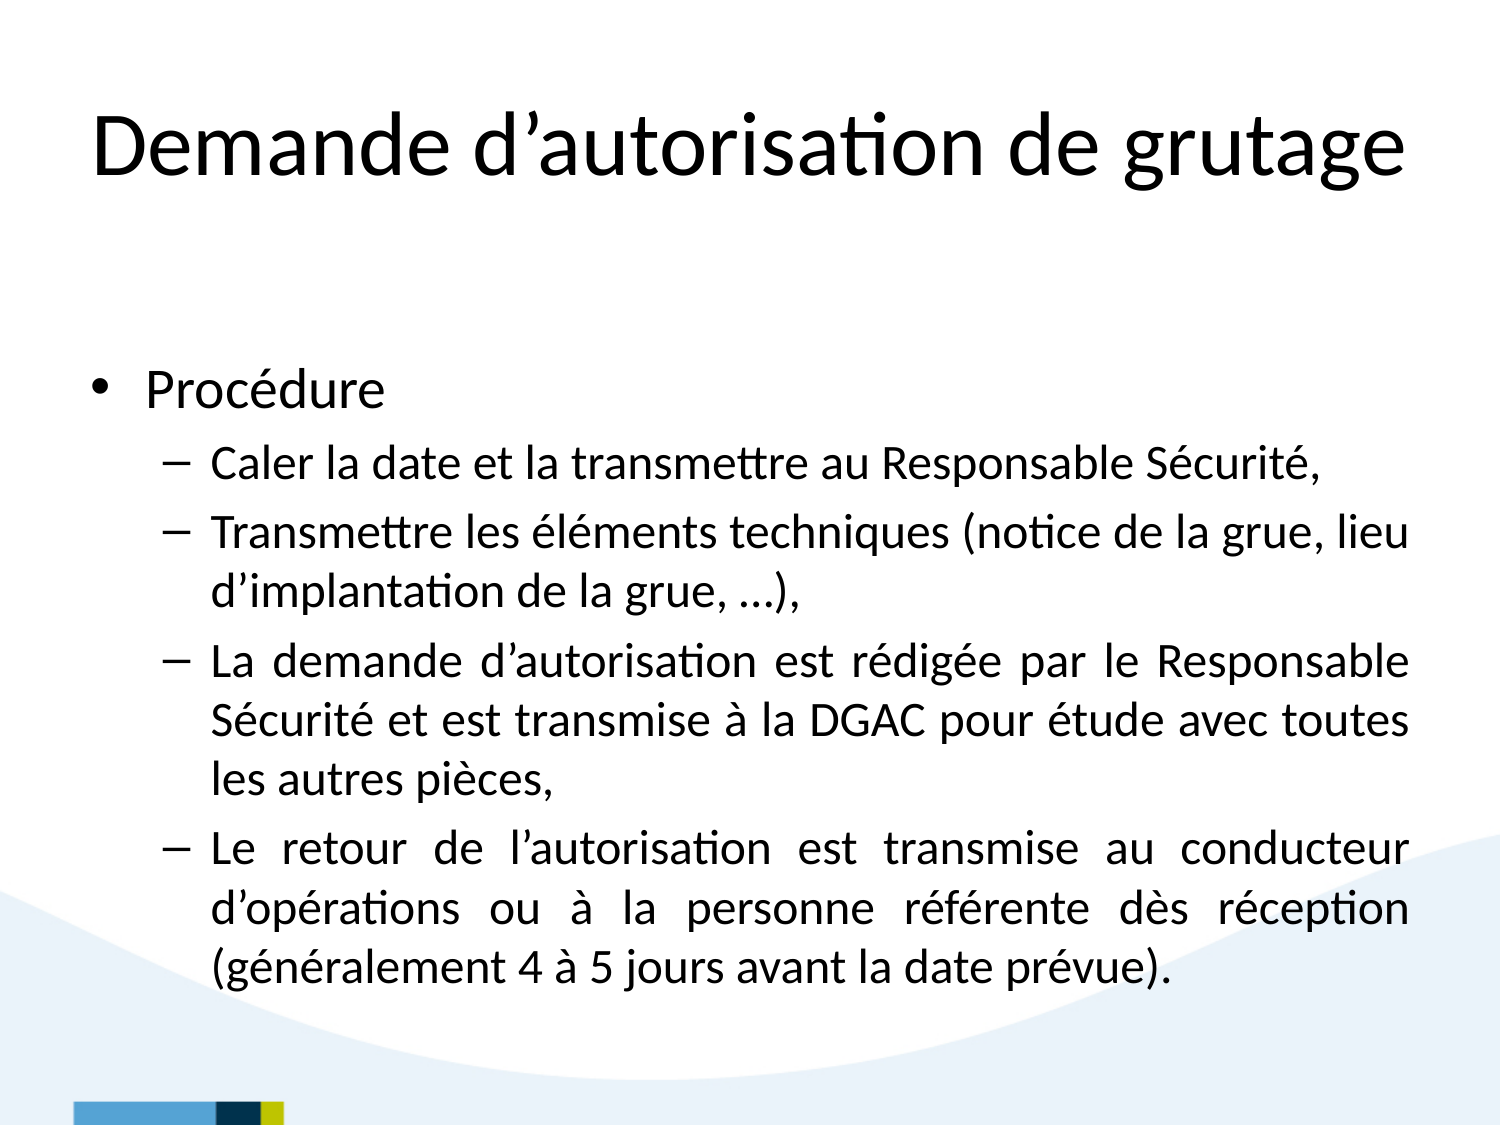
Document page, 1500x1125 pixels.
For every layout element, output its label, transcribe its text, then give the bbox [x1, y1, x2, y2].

list Procédure Caler la date et la transmettre au Responsable Sécurité, Transmettre les éléments techniques (notice de la grue, lieu d’implantation de la grue, …), La demande d’autorisation est rédigée par le Responsable Sécurité et est transmise à la DGAC pour étude avec toutes les autres pièces, Le retour de l’autorisation est transmise au conducteur d’opérations ou à la personne référente dès réception (généralement 4 à 5 jours avant la date prévue). [75, 262, 1425, 1005]
title Demande d’autorisation de grutage [75, 45, 1425, 233]
picture [0, 0, 1500, 1125]
